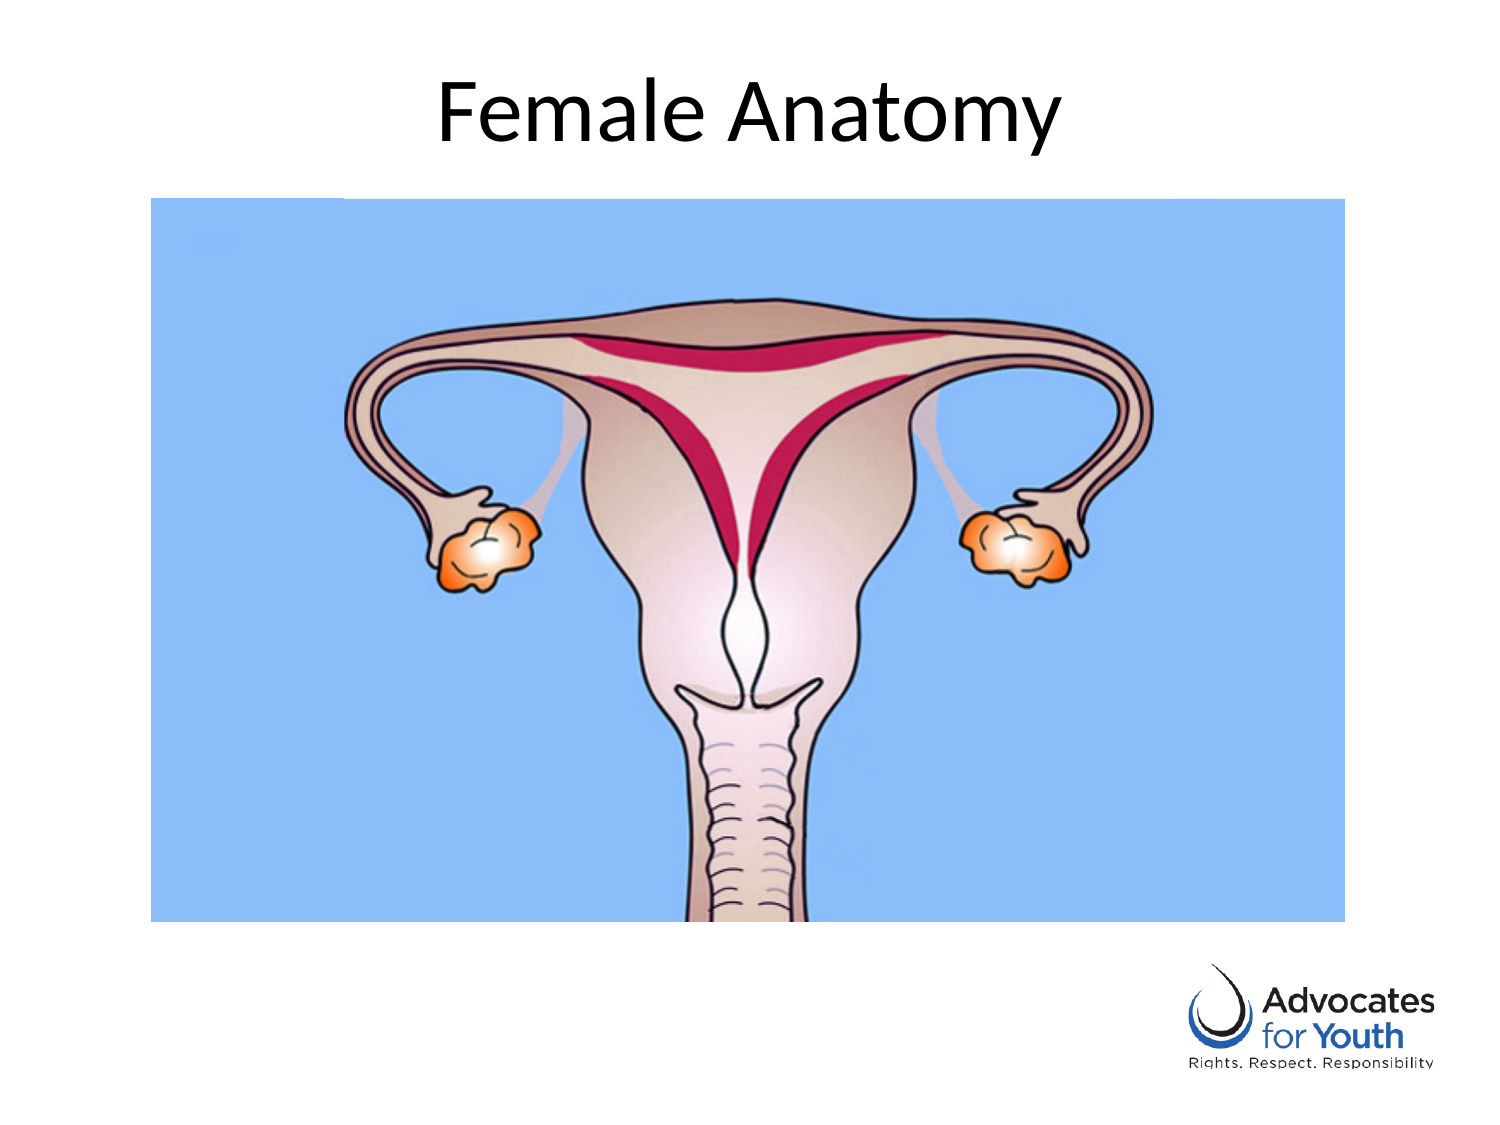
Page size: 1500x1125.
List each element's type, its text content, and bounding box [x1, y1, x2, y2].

picture [151, 197, 1346, 923]
title Female Anatomy [0, 11, 1500, 199]
picture [1188, 962, 1435, 1069]
